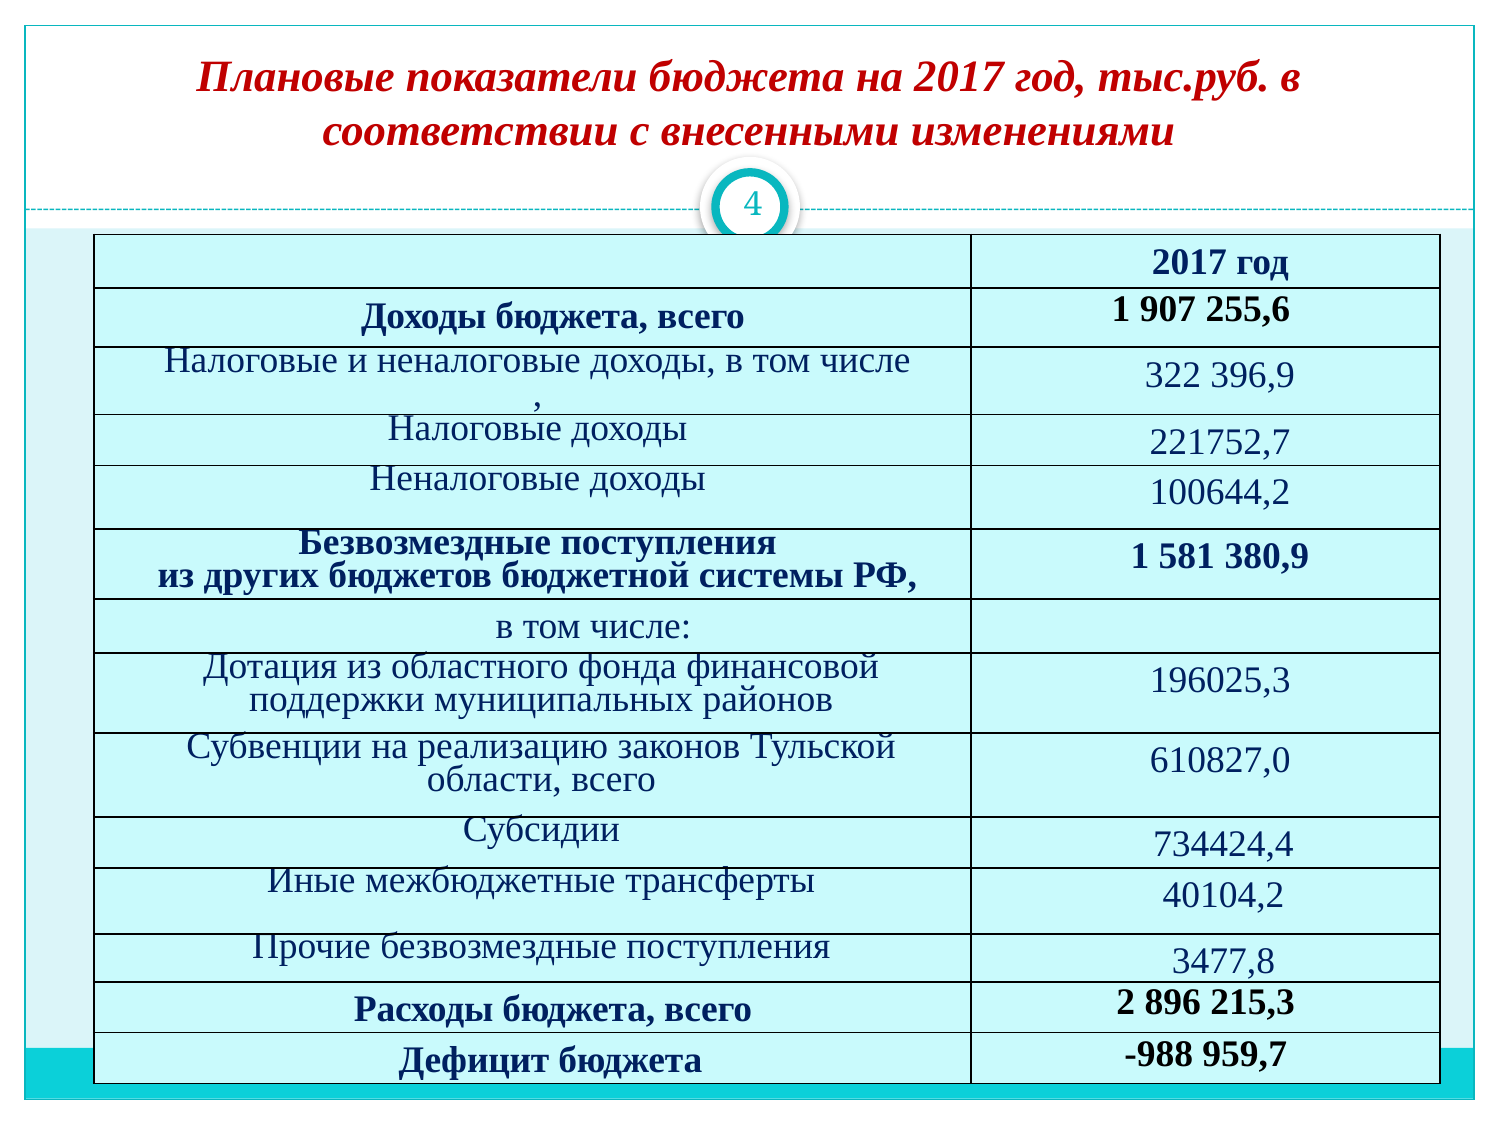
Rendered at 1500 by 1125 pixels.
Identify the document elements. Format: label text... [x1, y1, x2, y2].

table_cell 1 581 380,9 [972, 530, 1439, 598]
table_cell Налоговые доходы [95, 415, 970, 465]
table_cell в том числе: [95, 600, 970, 652]
table_cell Дотация из областного фонда финансовой поддержки муниципальных районов [95, 654, 970, 732]
table_cell Безвозмездные поступления из других бюджетов бюджетной системы РФ, [95, 530, 970, 598]
table_cell 196025,3 [972, 654, 1439, 732]
table_cell Налоговые и неналоговые доходы, в том числе , [95, 348, 970, 414]
slide_number 4 [715, 168, 791, 234]
table_cell 1 907 255,6 [972, 289, 1439, 346]
table_cell Неналоговые доходы [95, 466, 970, 528]
table_cell 734424,4 [972, 818, 1439, 867]
table_cell Прочие безвозмездные поступления [95, 935, 970, 981]
table_cell 2 896 215,3 [972, 983, 1439, 1032]
table_cell -988 959,7 [972, 1033, 1439, 1083]
table_cell 221752,7 [972, 415, 1439, 465]
table_cell [972, 600, 1439, 652]
table_cell Субсидии [95, 818, 970, 867]
table_cell 40104,2 [972, 869, 1439, 933]
table_cell Расходы бюджета, всего [95, 983, 970, 1032]
table_cell 100644,2 [972, 466, 1439, 528]
table_cell 3477,8 [972, 935, 1439, 981]
table_cell Доходы бюджета, всего [95, 289, 970, 346]
table_cell 610827,0 [972, 734, 1439, 816]
table_header [95, 235, 970, 287]
table_cell 322 396,9 [972, 348, 1439, 414]
table_cell Иные межбюджетные трансферты [95, 869, 970, 933]
table_cell Субвенции на реализацию законов Тульской области, всего [95, 734, 970, 816]
title Плановые показатели бюджета на 2017 год, тыс.руб. в соответствии с внесенными изменениями [49, 37, 1450, 162]
table_cell Дефицит бюджета [95, 1033, 970, 1083]
table_header 2017 год [972, 235, 1439, 287]
